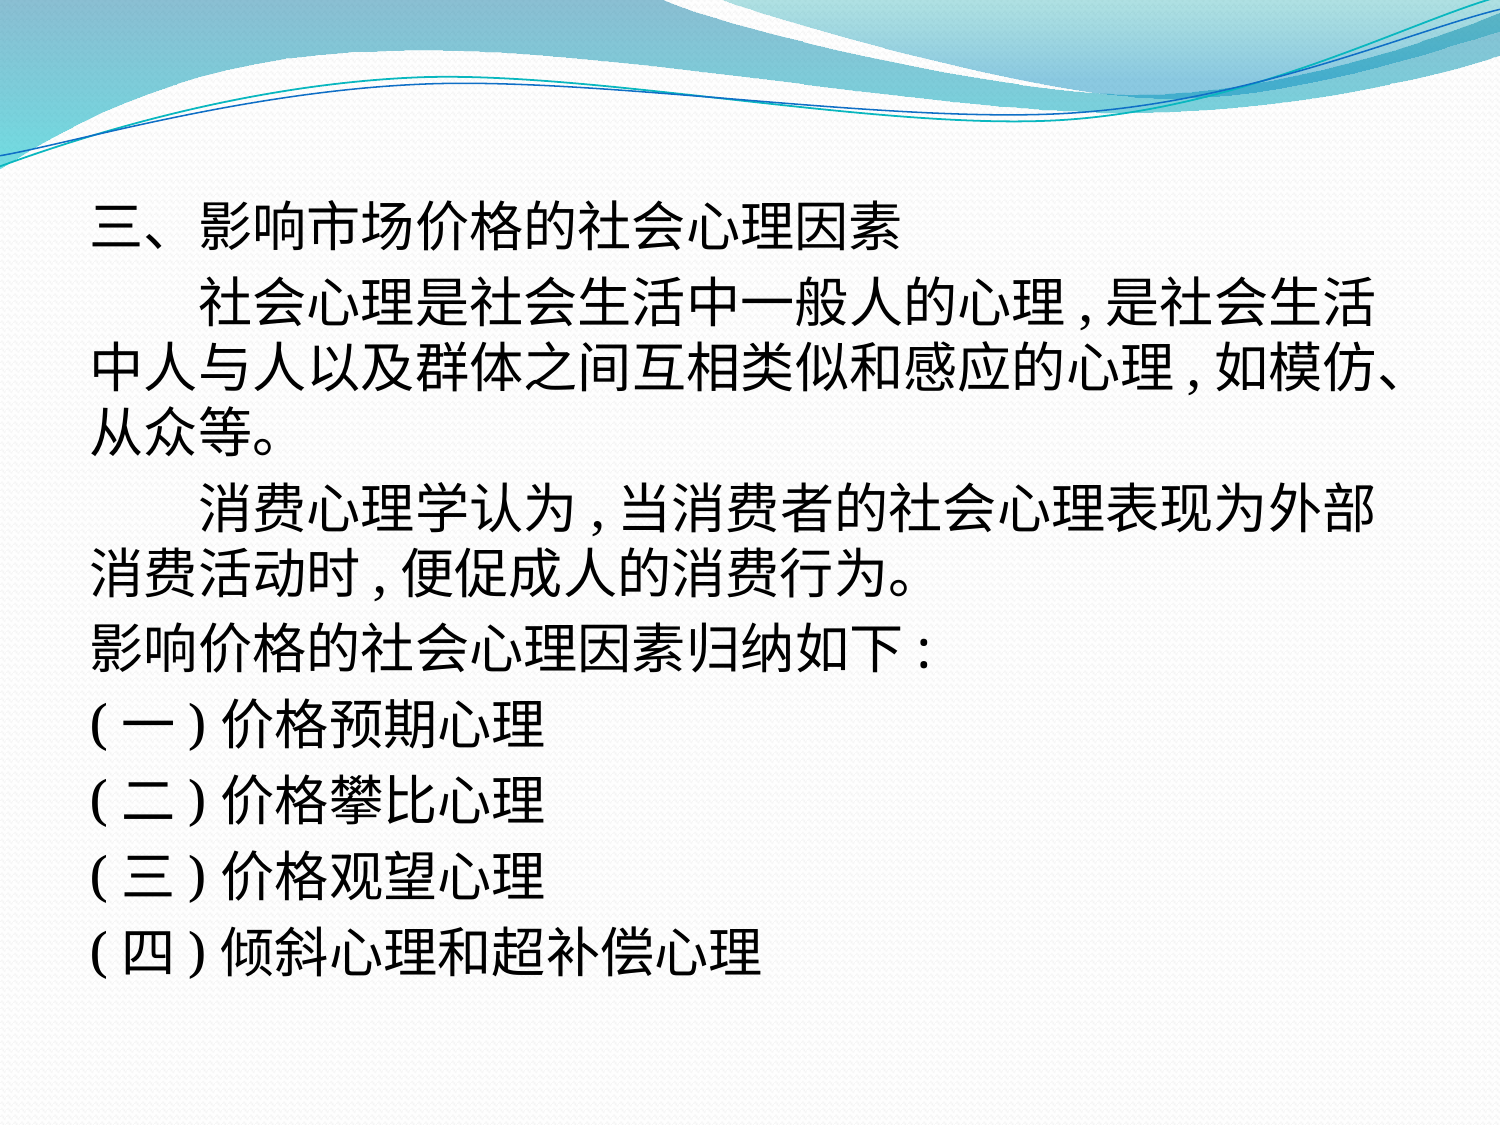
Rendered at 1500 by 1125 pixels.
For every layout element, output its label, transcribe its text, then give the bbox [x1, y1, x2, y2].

list 三、影响市场价格的社会心理因素 社会心理是社会生活中一般人的心理,是社会生活中人与人以及群体之间互相类似和感应的心理,如模仿、从众等。 消费心理学认为,当消费者的社会心理表现为外部消费活动时,便促成人的消费行为。 影响价格的社会心理因素归纳如下: (一)价格预期心理 (二)价格攀比心理 (三)价格观望心理 (四)倾斜心理和超补偿心理 [75, 184, 1425, 1038]
